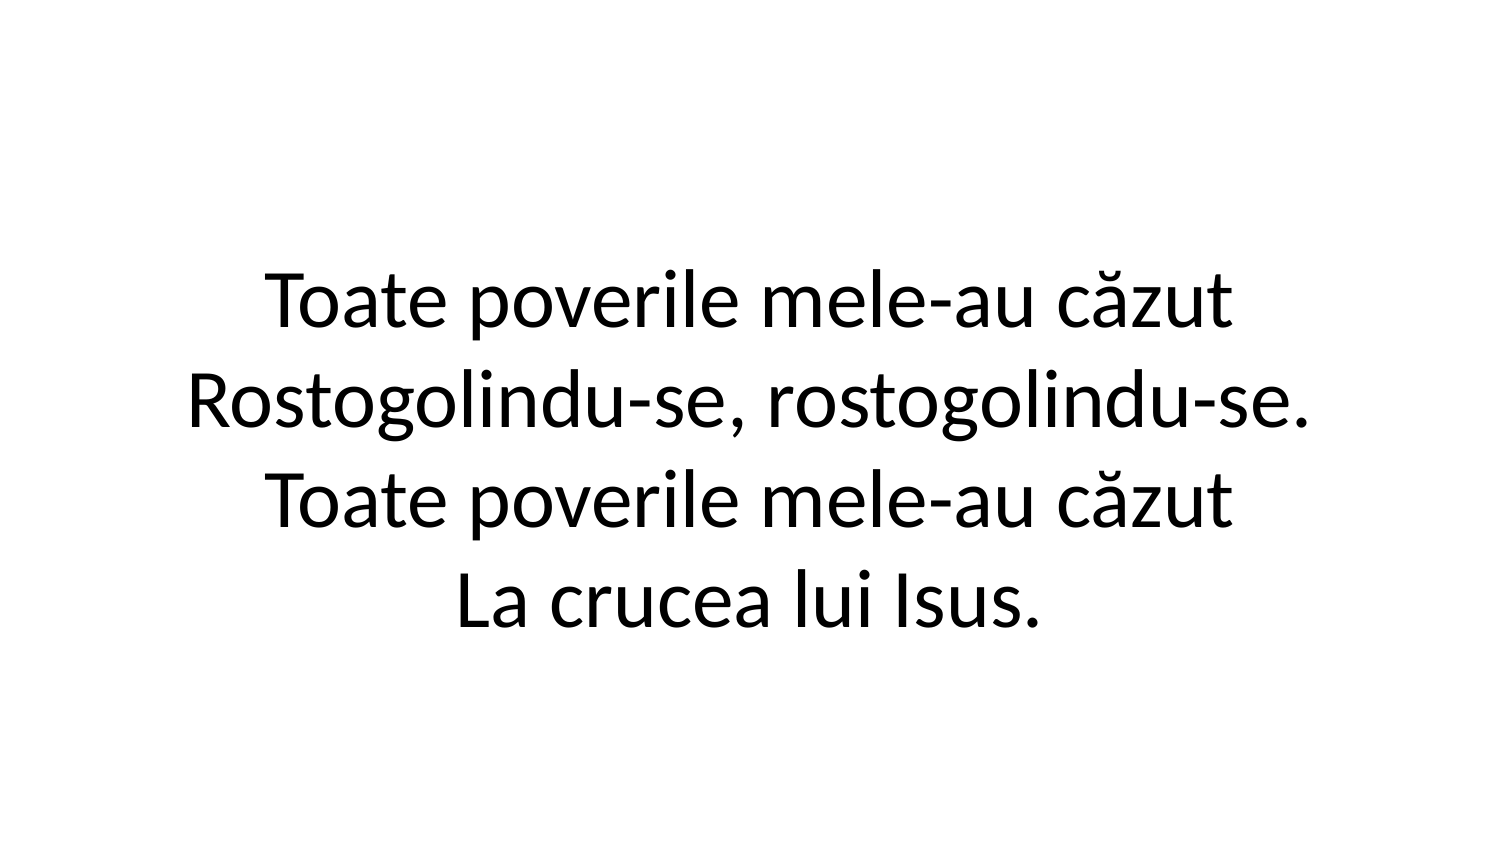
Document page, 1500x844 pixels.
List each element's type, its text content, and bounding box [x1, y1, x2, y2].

text_box Toate poverile mele-au căzut Rostogolindu-se, rostogolindu-se. Toate poverile mele-au căzut La crucea lui Isus. [171, 192, 1329, 652]
